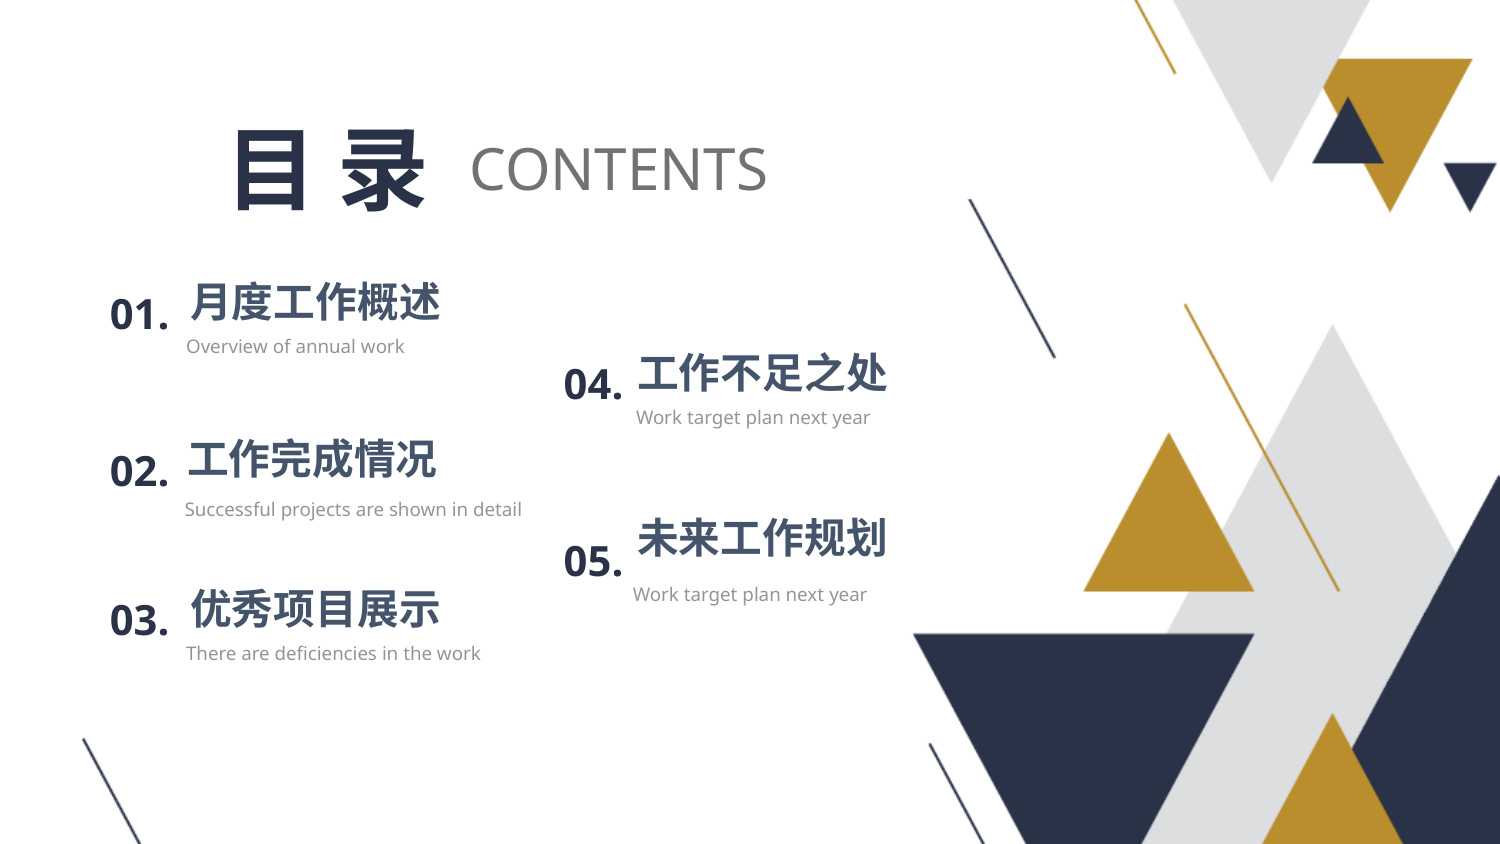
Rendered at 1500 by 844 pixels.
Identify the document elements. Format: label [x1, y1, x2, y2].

text_box [549, 504, 1091, 614]
text_box [95, 268, 644, 366]
text_box [549, 339, 1094, 437]
text_box [95, 575, 644, 673]
picture [0, 0, 1500, 844]
text_box [95, 425, 642, 529]
